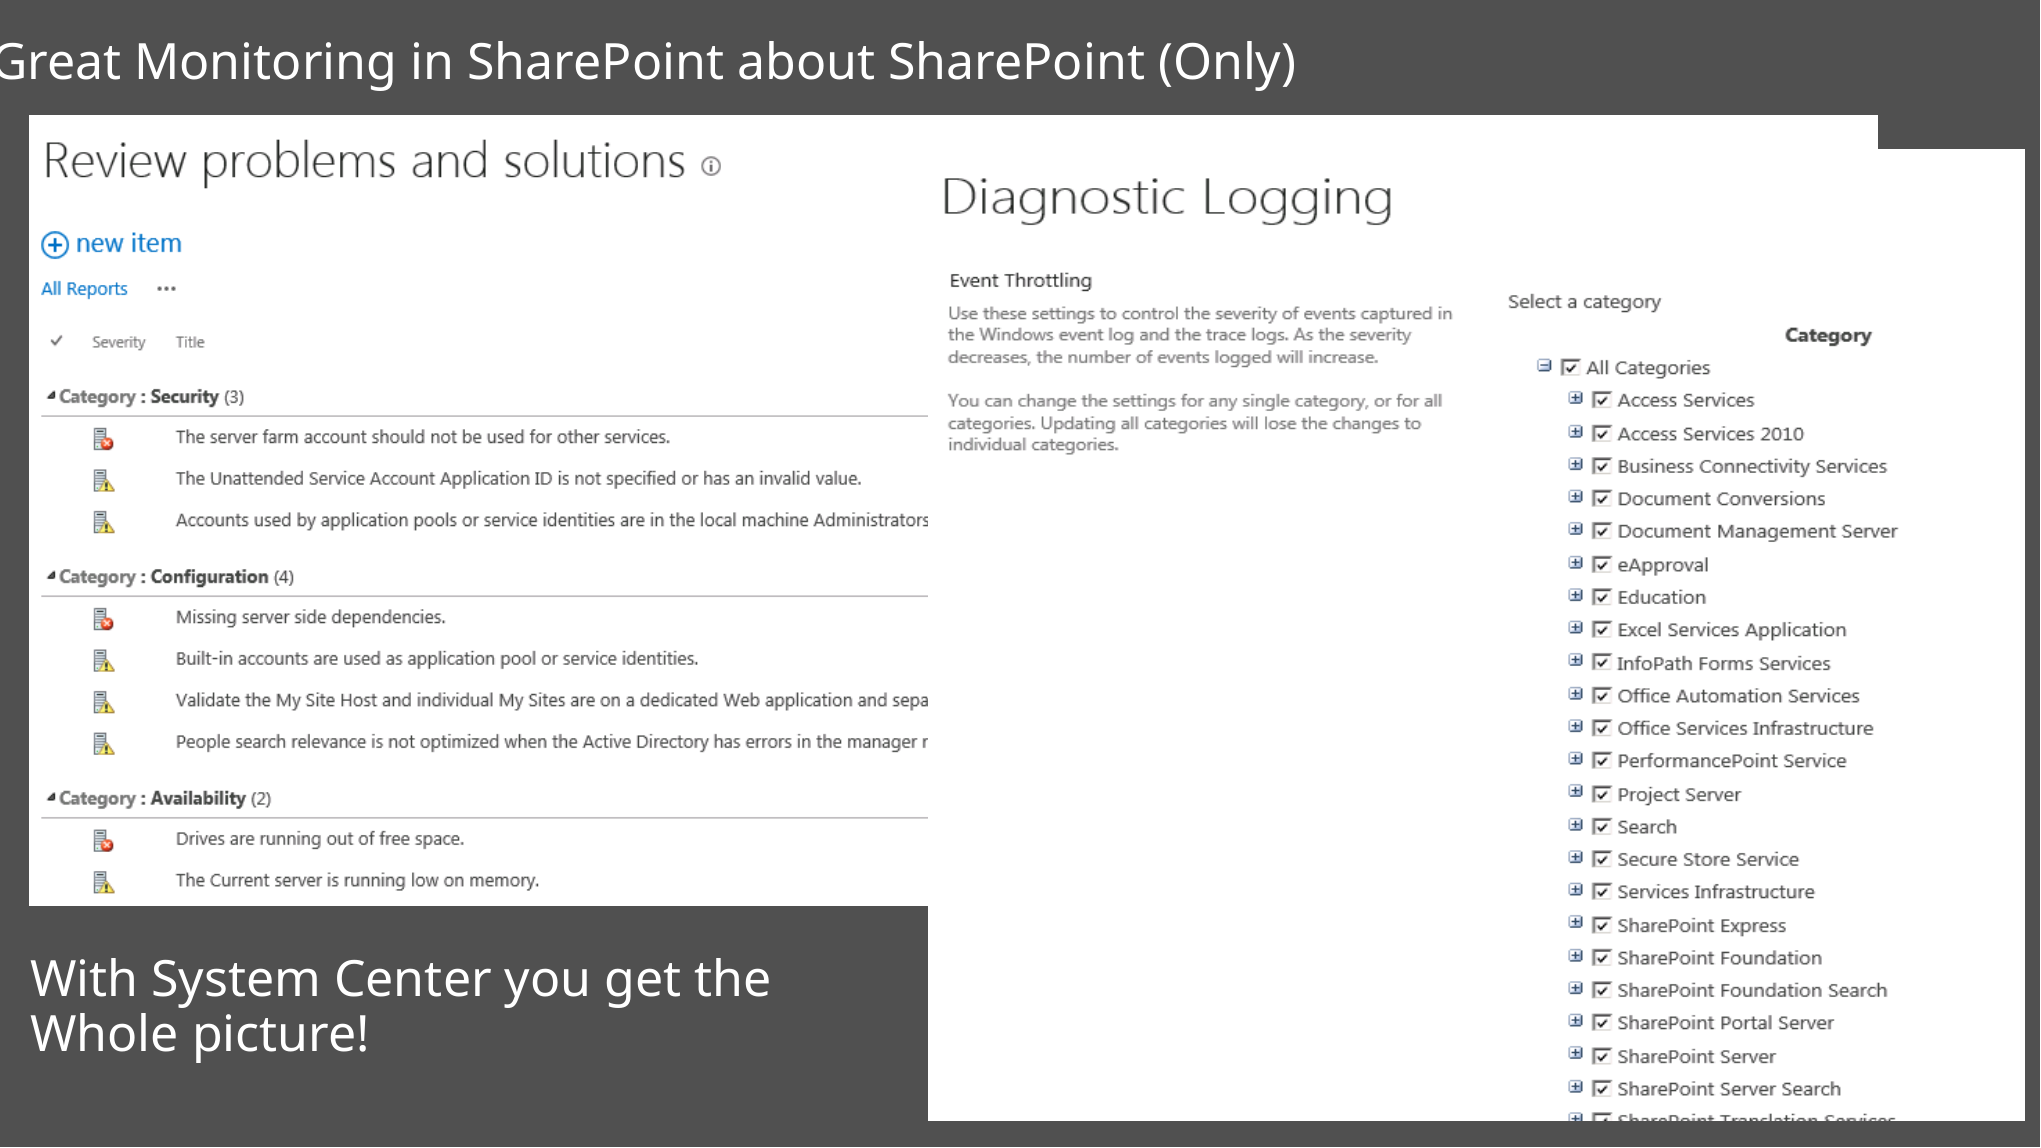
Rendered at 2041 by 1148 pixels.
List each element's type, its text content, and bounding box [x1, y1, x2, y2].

picture [28, 115, 2025, 1121]
text_box With System Center you get the Whole picture! [0, 929, 881, 1086]
text_box Great Monitoring in SharePoint about SharePoint (Only) [0, 12, 1328, 115]
